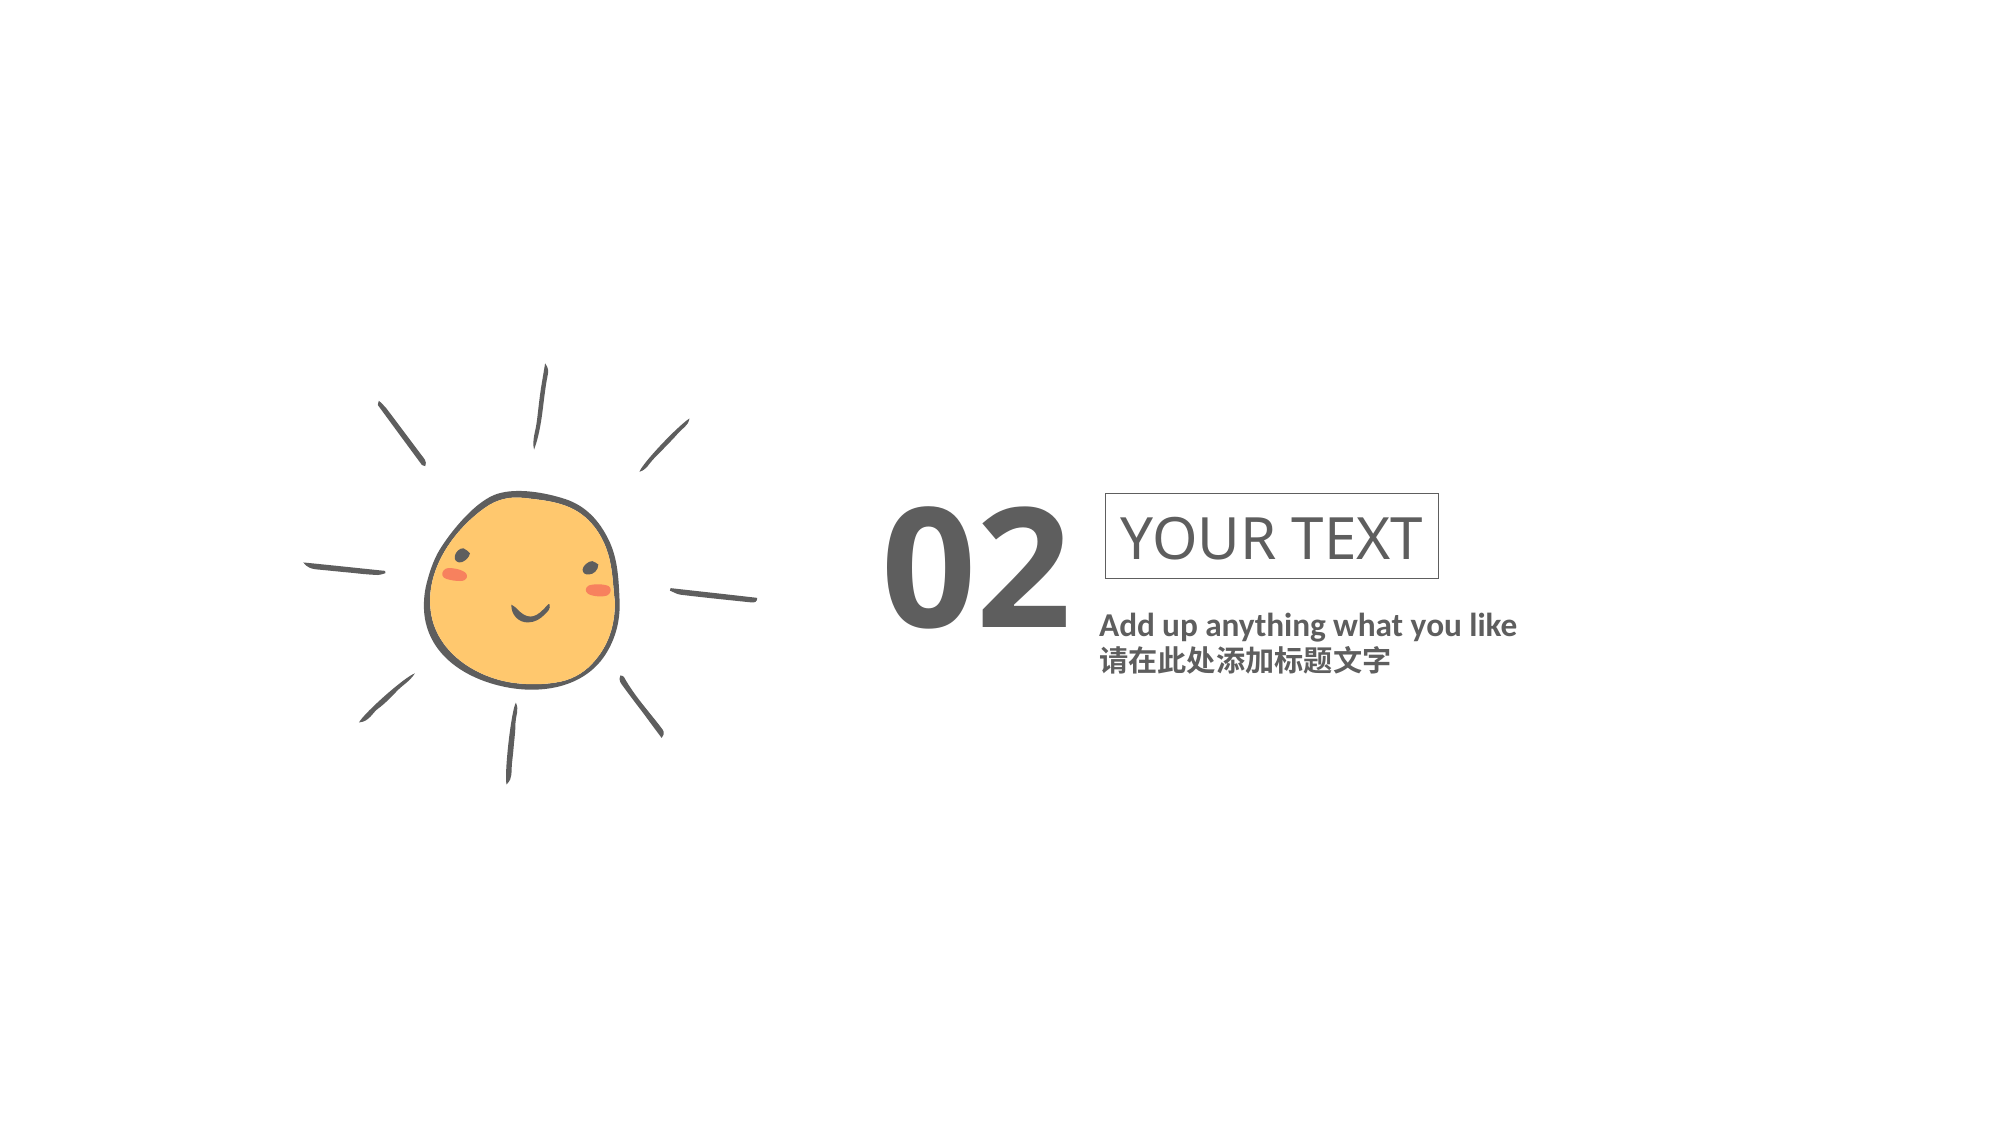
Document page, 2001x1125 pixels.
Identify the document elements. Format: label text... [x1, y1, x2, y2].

text_box Add up anything what you like 请在此处添加标题文字 [1084, 595, 1553, 685]
picture [303, 363, 758, 785]
text_box YOUR TEXT [1105, 493, 1439, 579]
text_box 02 [866, 453, 1088, 669]
